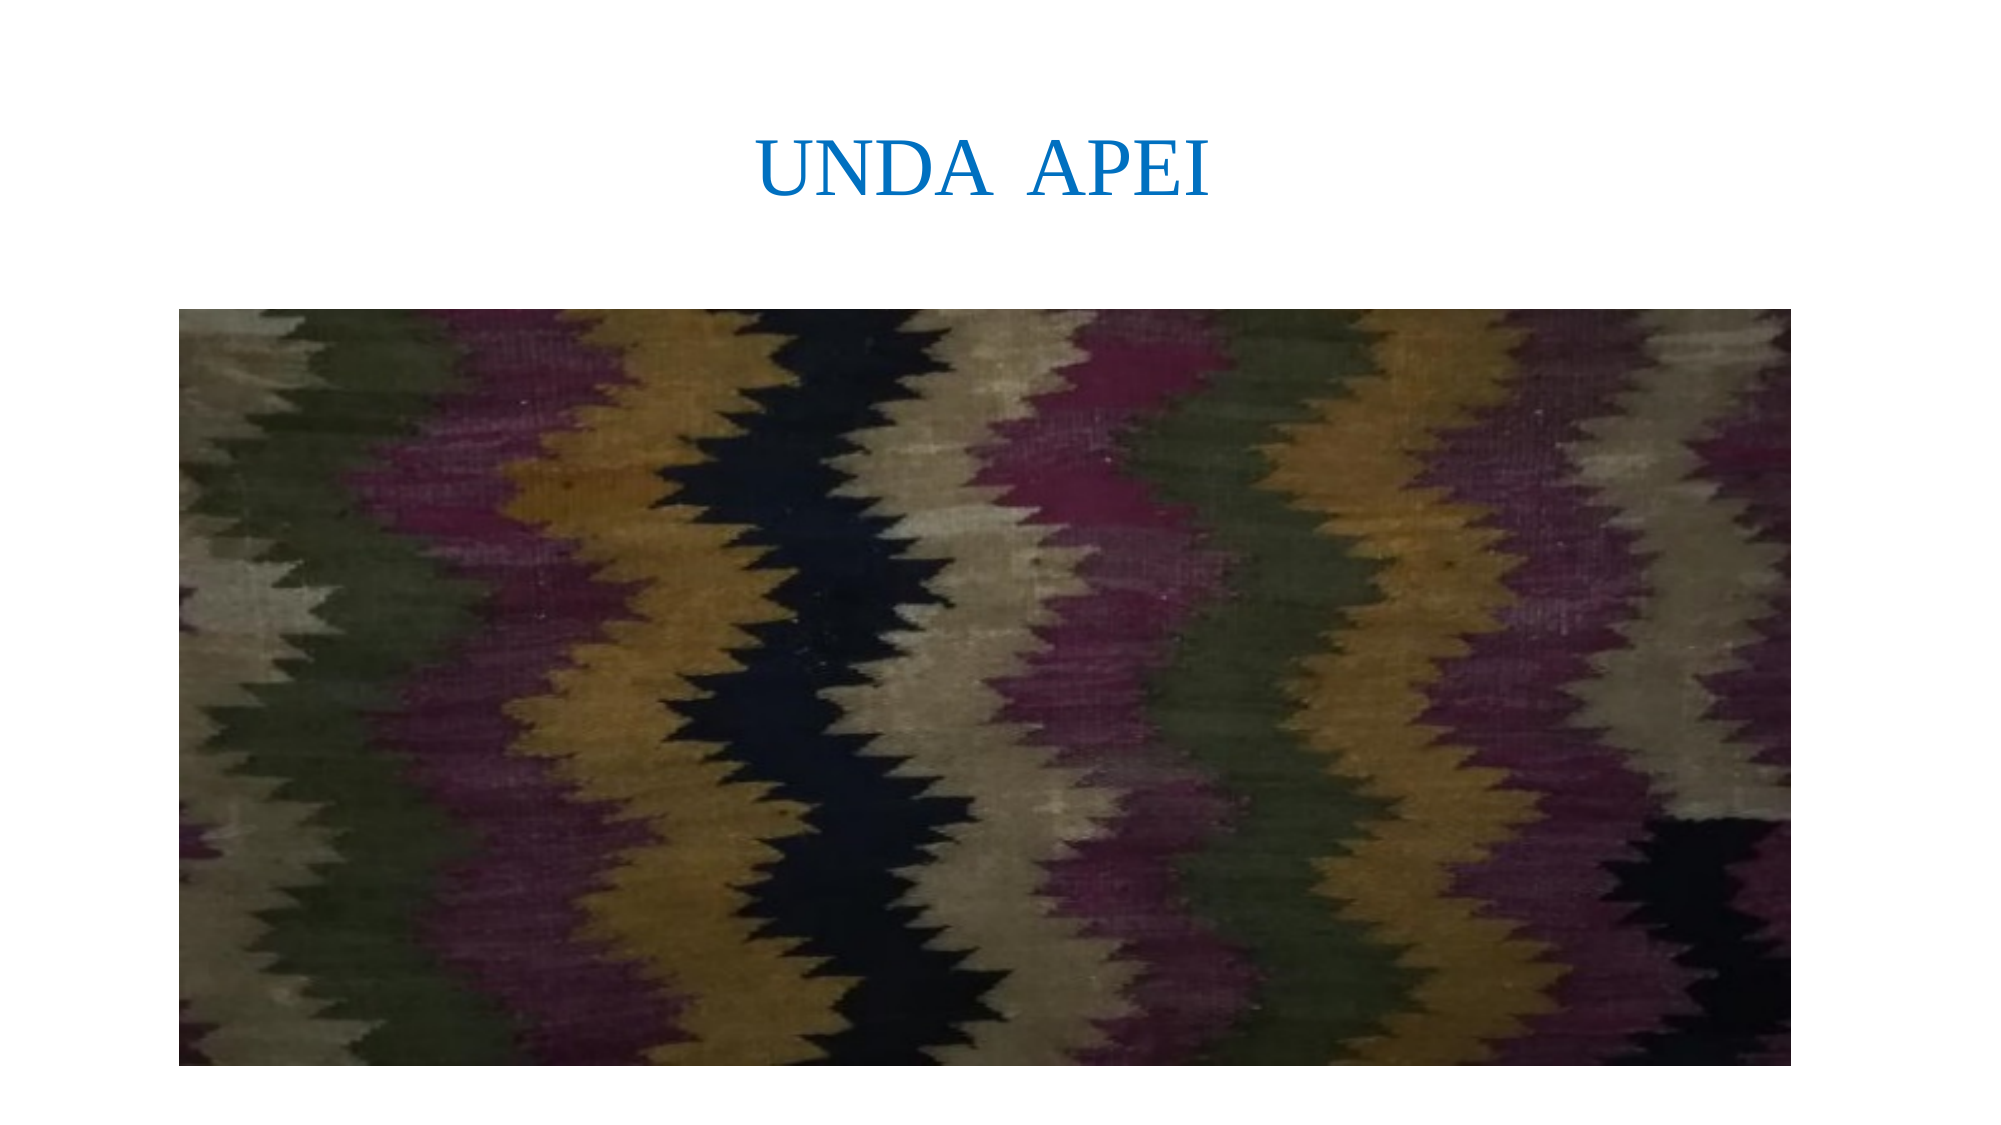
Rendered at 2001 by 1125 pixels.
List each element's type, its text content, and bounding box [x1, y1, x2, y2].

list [179, 309, 1791, 1066]
title UNDA APEI [137, 59, 1863, 278]
